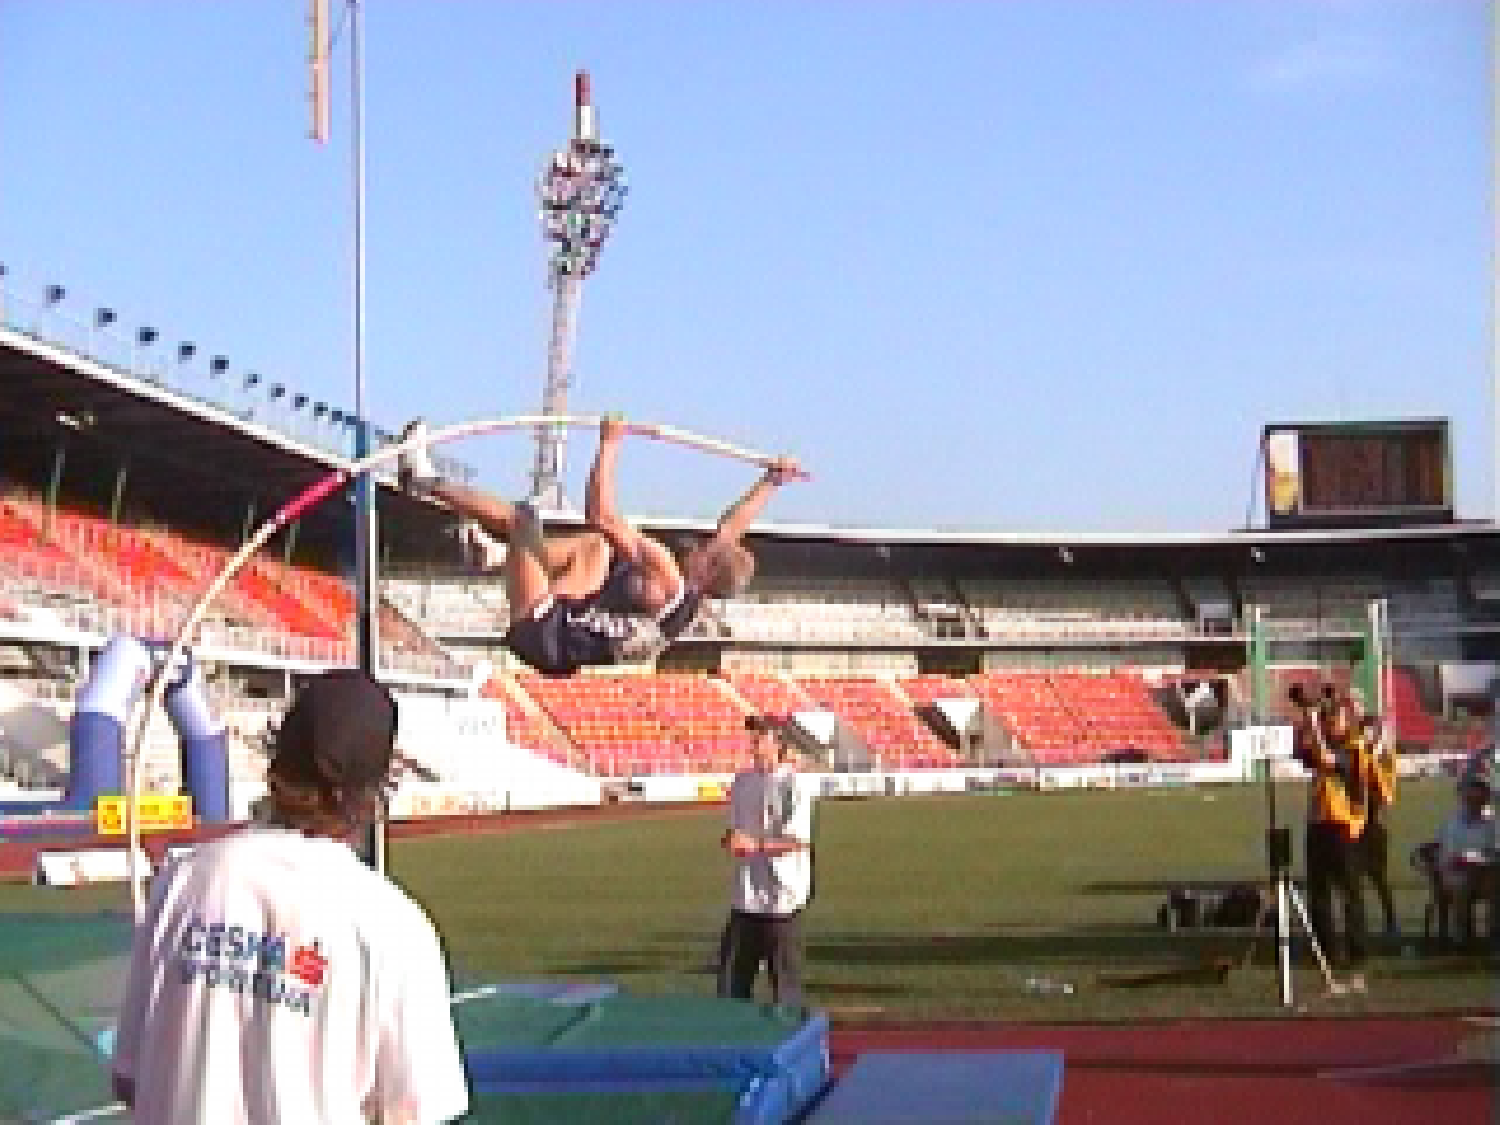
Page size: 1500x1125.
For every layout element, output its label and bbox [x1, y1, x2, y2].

list [0, 0, 1500, 1125]
